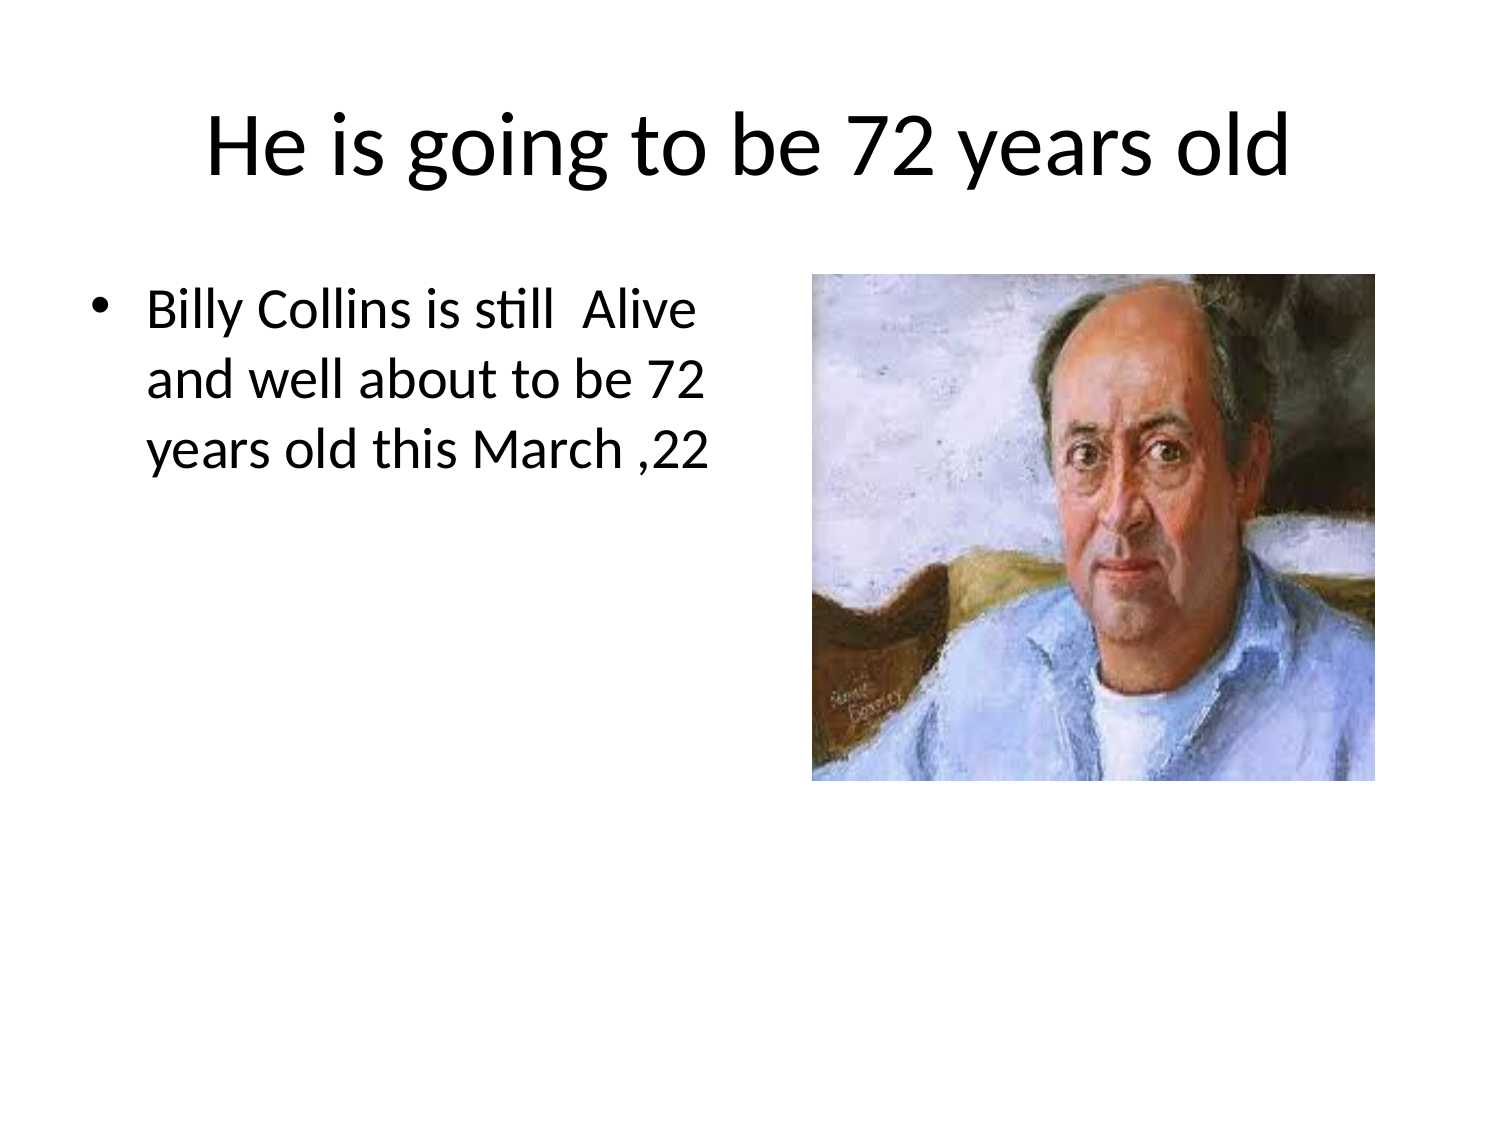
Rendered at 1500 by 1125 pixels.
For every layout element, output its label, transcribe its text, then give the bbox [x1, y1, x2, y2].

title He is going to be 72 years old [75, 45, 1425, 233]
list Billy Collins is still Alive and well about to be 72 years old this March ,22 [75, 262, 738, 1005]
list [812, 274, 1376, 781]
